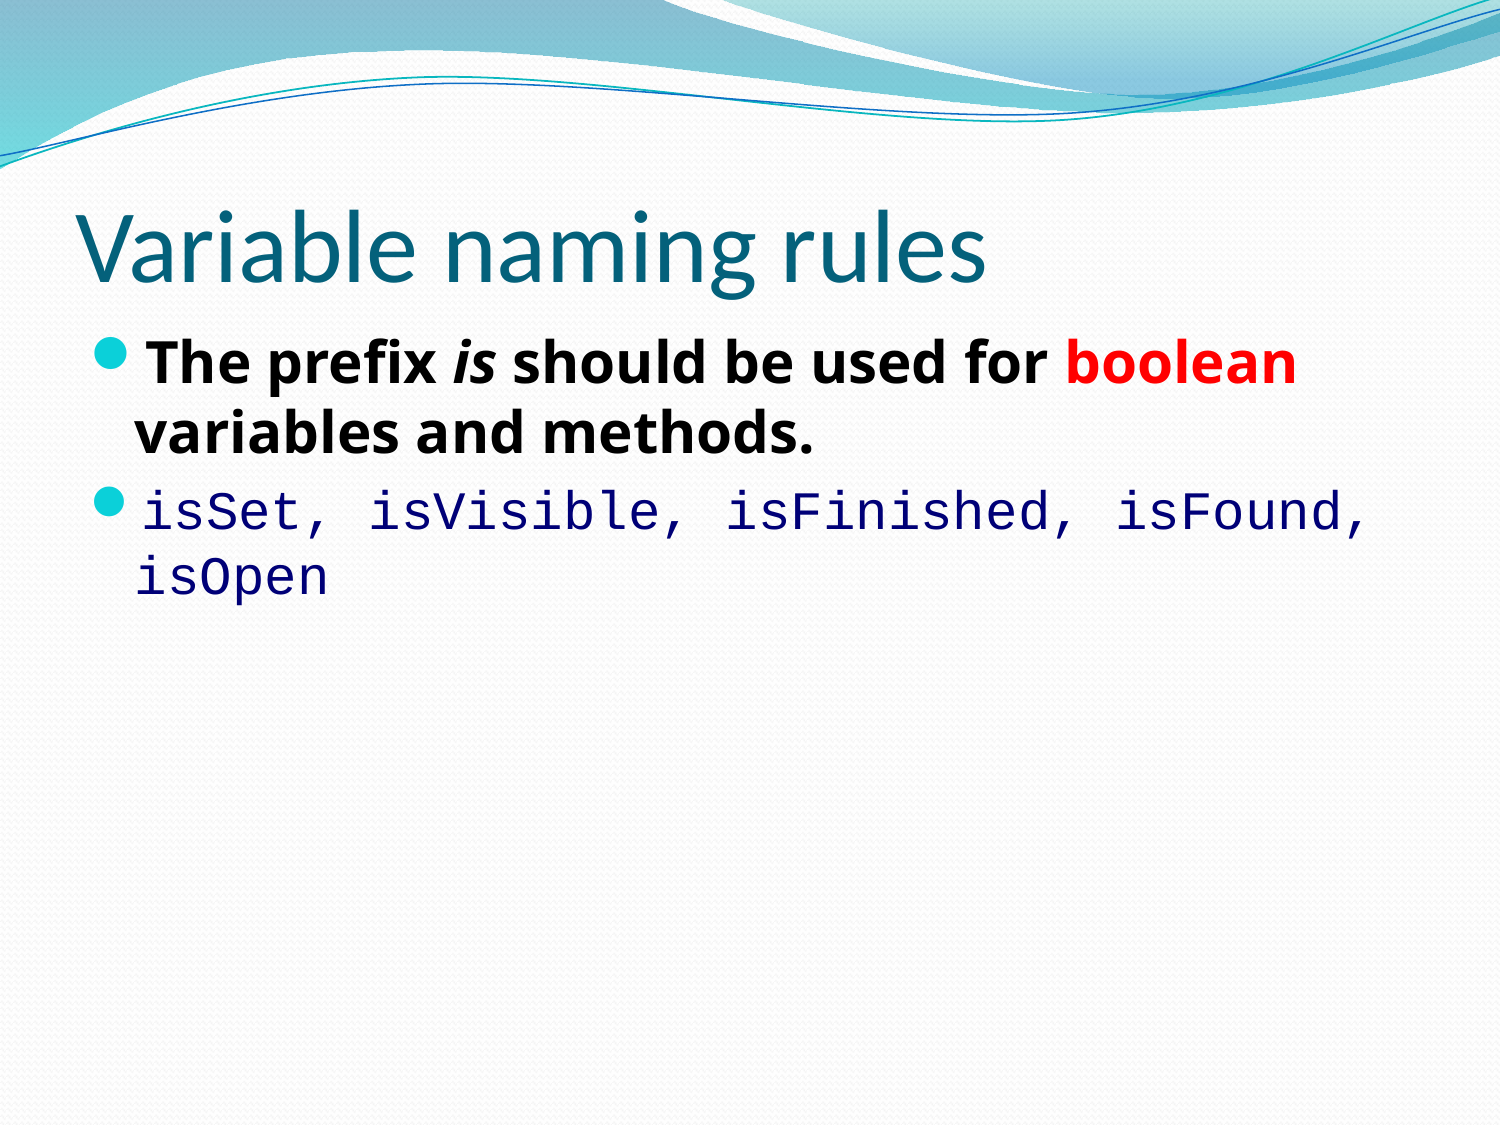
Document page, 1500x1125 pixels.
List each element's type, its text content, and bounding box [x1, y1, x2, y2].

list The prefix is should be used for boolean variables and methods. isSet, isVisible, isFinished, isFound, isOpen [75, 317, 1425, 1038]
title Variable naming rules [75, 115, 1425, 303]
